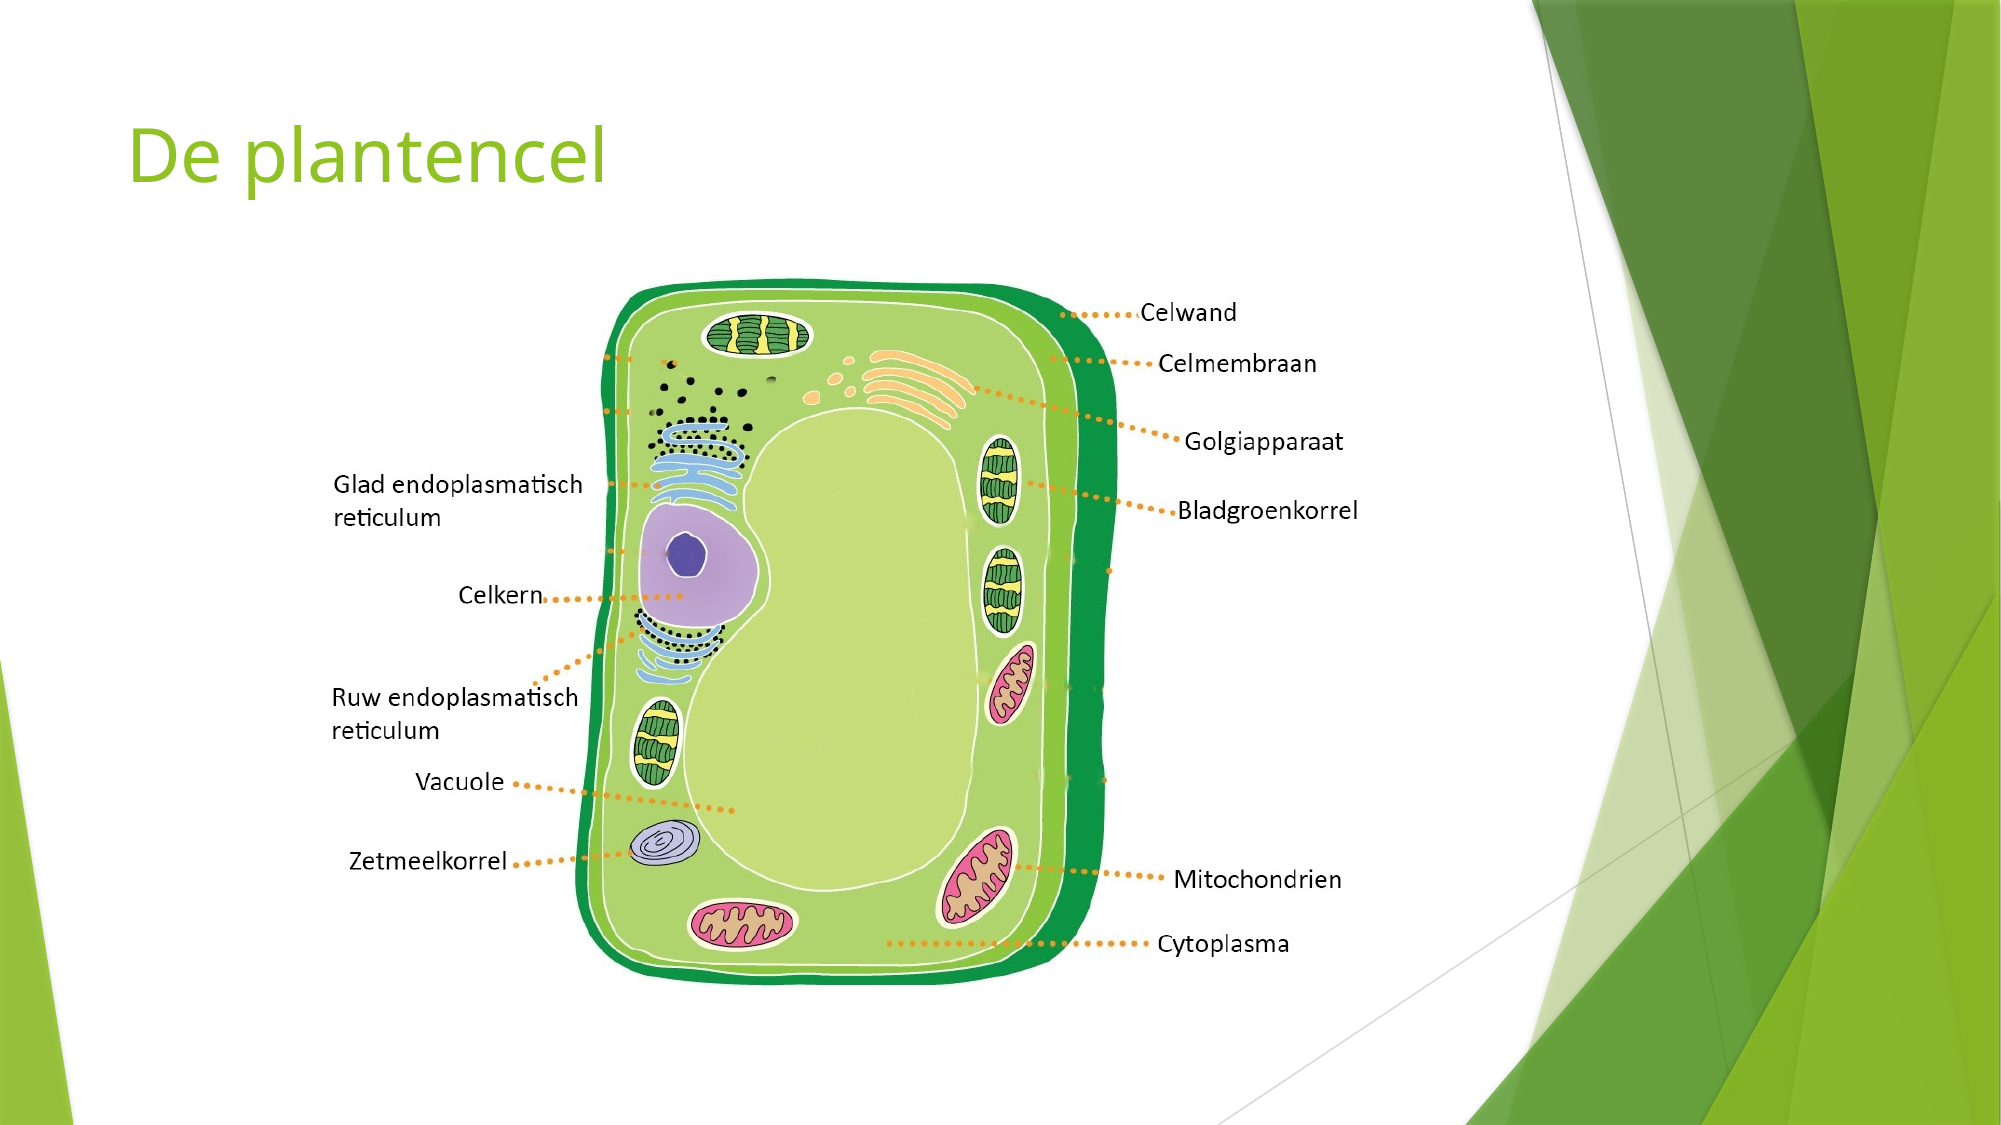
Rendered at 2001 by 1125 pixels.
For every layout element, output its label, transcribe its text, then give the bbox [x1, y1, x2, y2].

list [317, 243, 1376, 1017]
title De plantencel [111, 99, 1522, 317]
